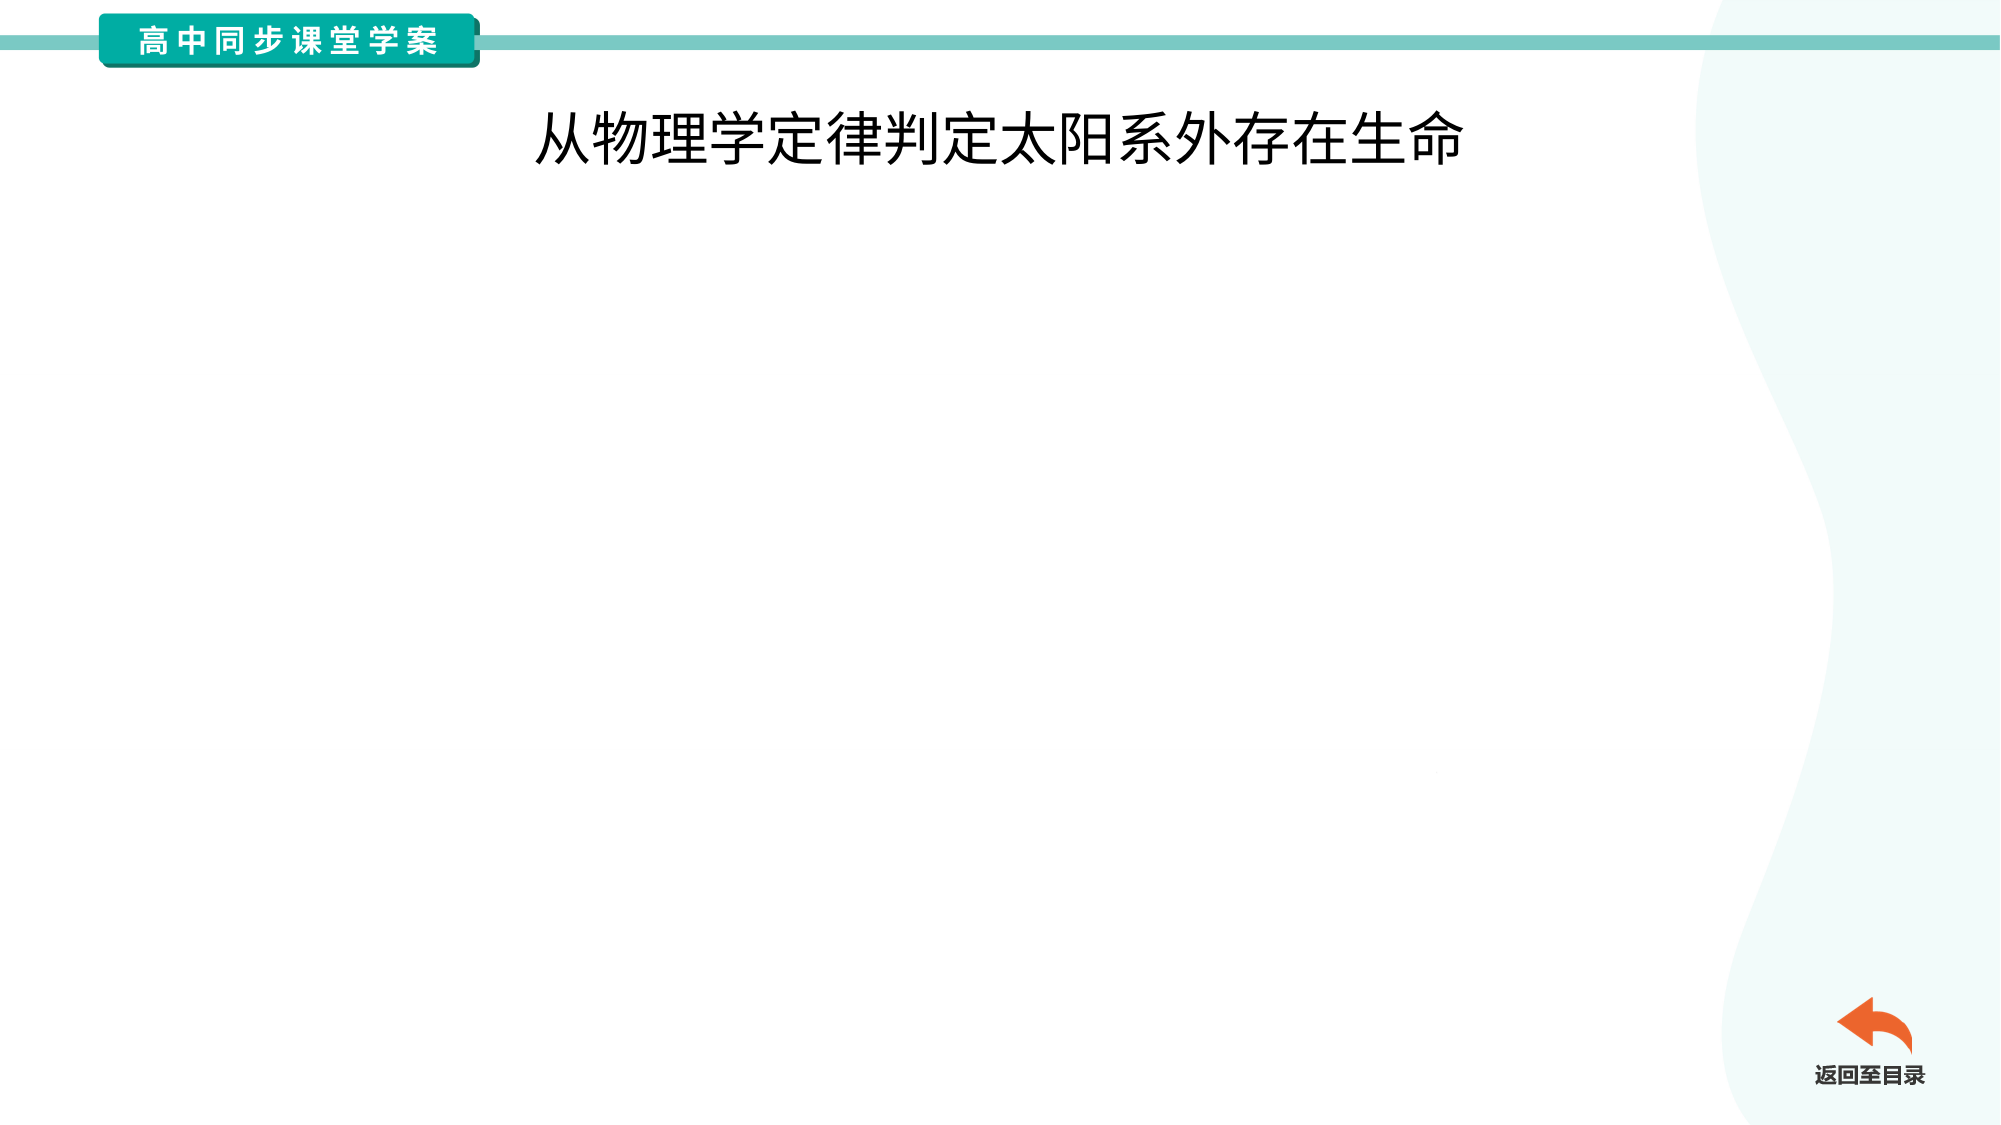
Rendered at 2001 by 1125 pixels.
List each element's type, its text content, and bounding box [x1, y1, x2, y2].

picture [0, 0, 2000, 1125]
text_box 从物理学定律判定太阳系外存在生命 根据物理学定律，宇宙各处均相同，引力、电场和磁场、量子理 论等物理规律是普适的，原子和分子的物理结构是一样的；那么我们 的地球在宇宙中应该也不是唯一的。 银河系直径大约10万光年，其中分布着大约2000亿颗恒星。其中 有行星环境的超过15%，那么在银河系中至少有数百亿颗行星。地球 只不过是银河系数百亿同类环境之“一”而已，而宇宙中更是有千百亿 个这样的世界。一位天文学家曾说：“银河系中的行星就像虫子一样普 遍，如果银河系中的多数行星都像木星一般大，并且所有行星都无法 孕育生命，那将是非常奇怪的事情，这太不合情理了。”#1.4.2 [100, 76, 1899, 1021]
